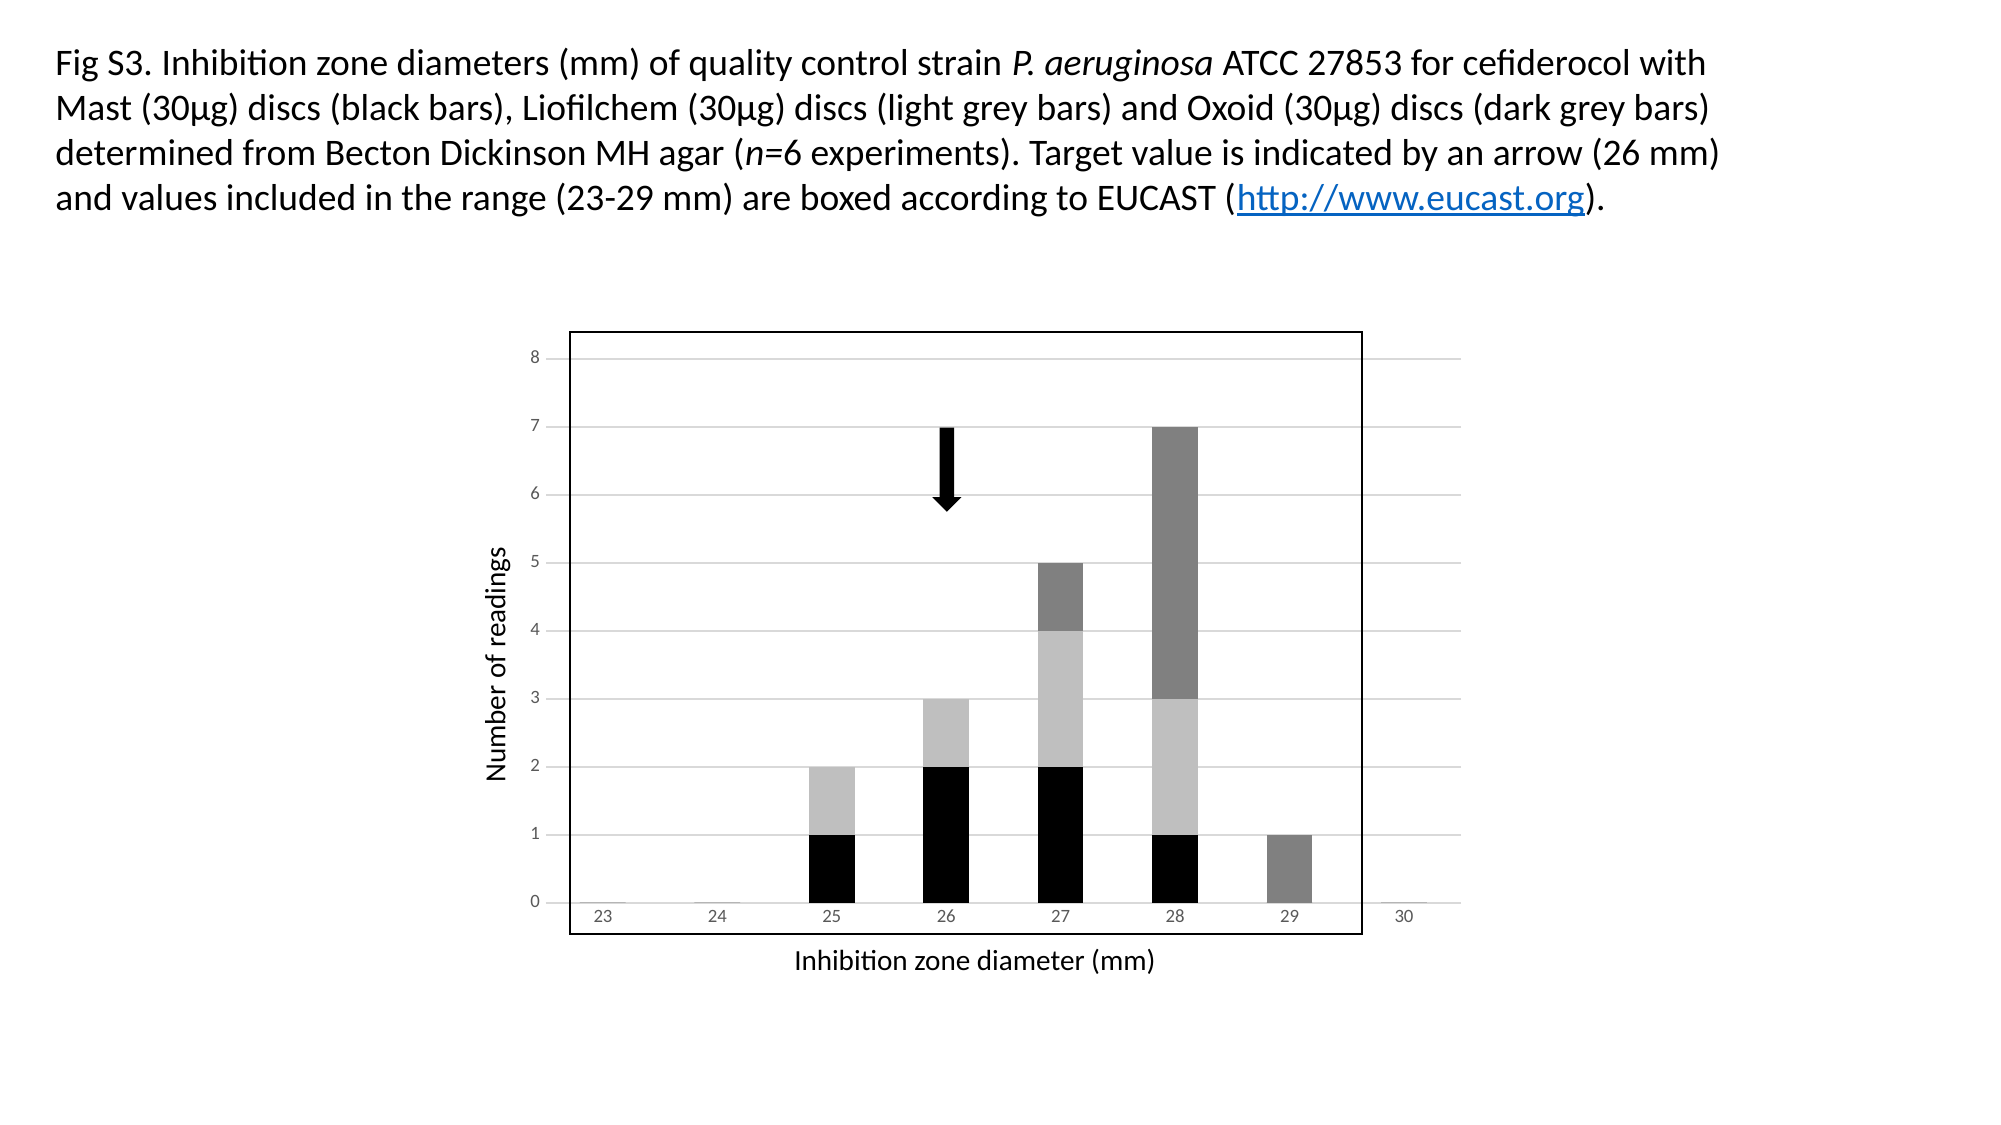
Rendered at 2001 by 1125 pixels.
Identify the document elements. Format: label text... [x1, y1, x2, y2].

text_box [569, 331, 1363, 337]
text_box Fig S3. Inhibition zone diameters (mm) of quality control strain P. aeruginosa ATCC 27853 for cefiderocol with Mast (30µg) discs (black bars), Liofilchem (30µg) discs (light grey bars) and Oxoid (30µg) discs (dark grey bars) determined from Becton Dickinson MH agar (n=6 experiments). Target value is indicated by an arrow (26 mm) and values included in the range (23-29 mm) are boxed according to EUCAST (http://www.eucast.org). [40, 30, 1766, 271]
chart [510, 337, 1481, 940]
text_box Inhibition zone diameter (mm) [779, 940, 1261, 984]
text_box Number of readings [468, 511, 510, 798]
